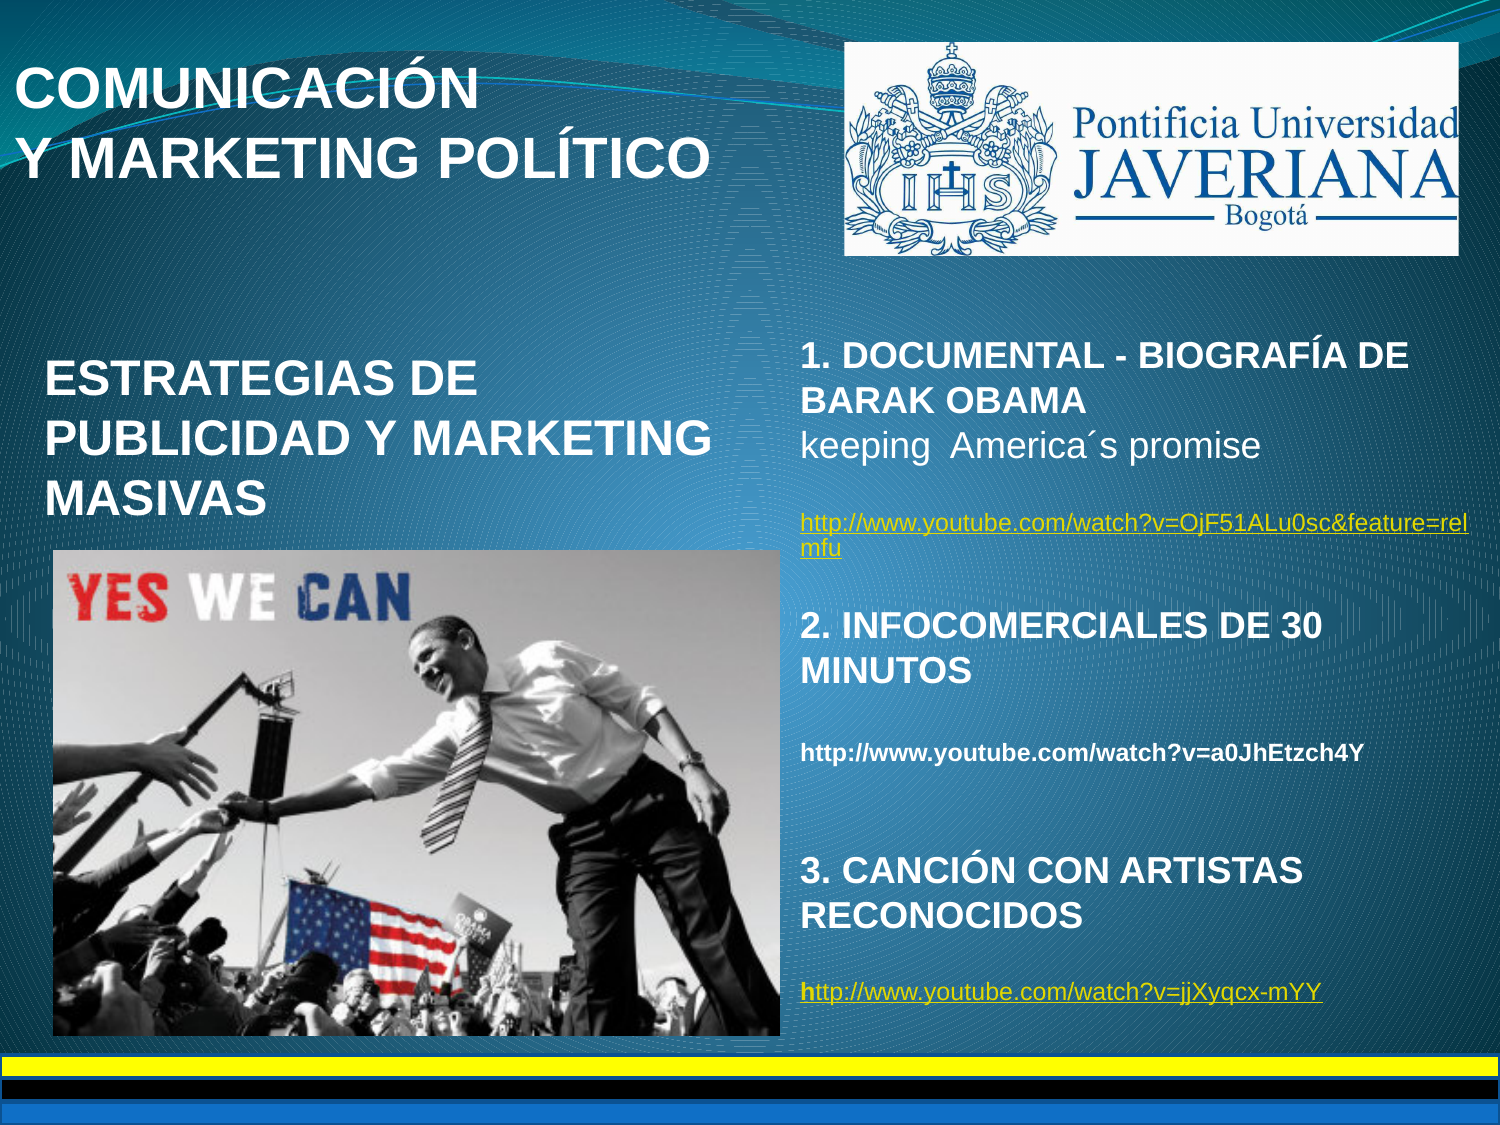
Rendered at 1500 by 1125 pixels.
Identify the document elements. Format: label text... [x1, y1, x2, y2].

picture [844, 42, 1459, 256]
text_box [584, 302, 785, 565]
picture [52, 550, 780, 1036]
text_box [0, 1104, 1500, 1125]
text_box [0, 1053, 1500, 1076]
text_box [0, 1076, 1500, 1104]
text_box COMUNICACIÓN Y MARKETING POLÍTICO [0, 42, 844, 198]
text_box ESTRATEGIAS DE PUBLICIDAD Y MARKETING MASIVAS [29, 338, 762, 533]
text_box 1. DOCUMENTAL - BIOGRAFÍA DE BARAK OBAMA keeping America´s promise http://www.youtube.com/watch?v=OjF51ALu0sc&feature=relmfu 2. INFOCOMERCIALES DE 30 MINUTOS http://www.youtube.com/watch?v=a0JhEtzch4Y 3. CANCIÓN CON ARTISTAS RECONOCIDOS http://www.youtube.com/watch?v=jjXyqcx-mYY [785, 278, 1500, 1018]
text_box [64, 326, 584, 338]
